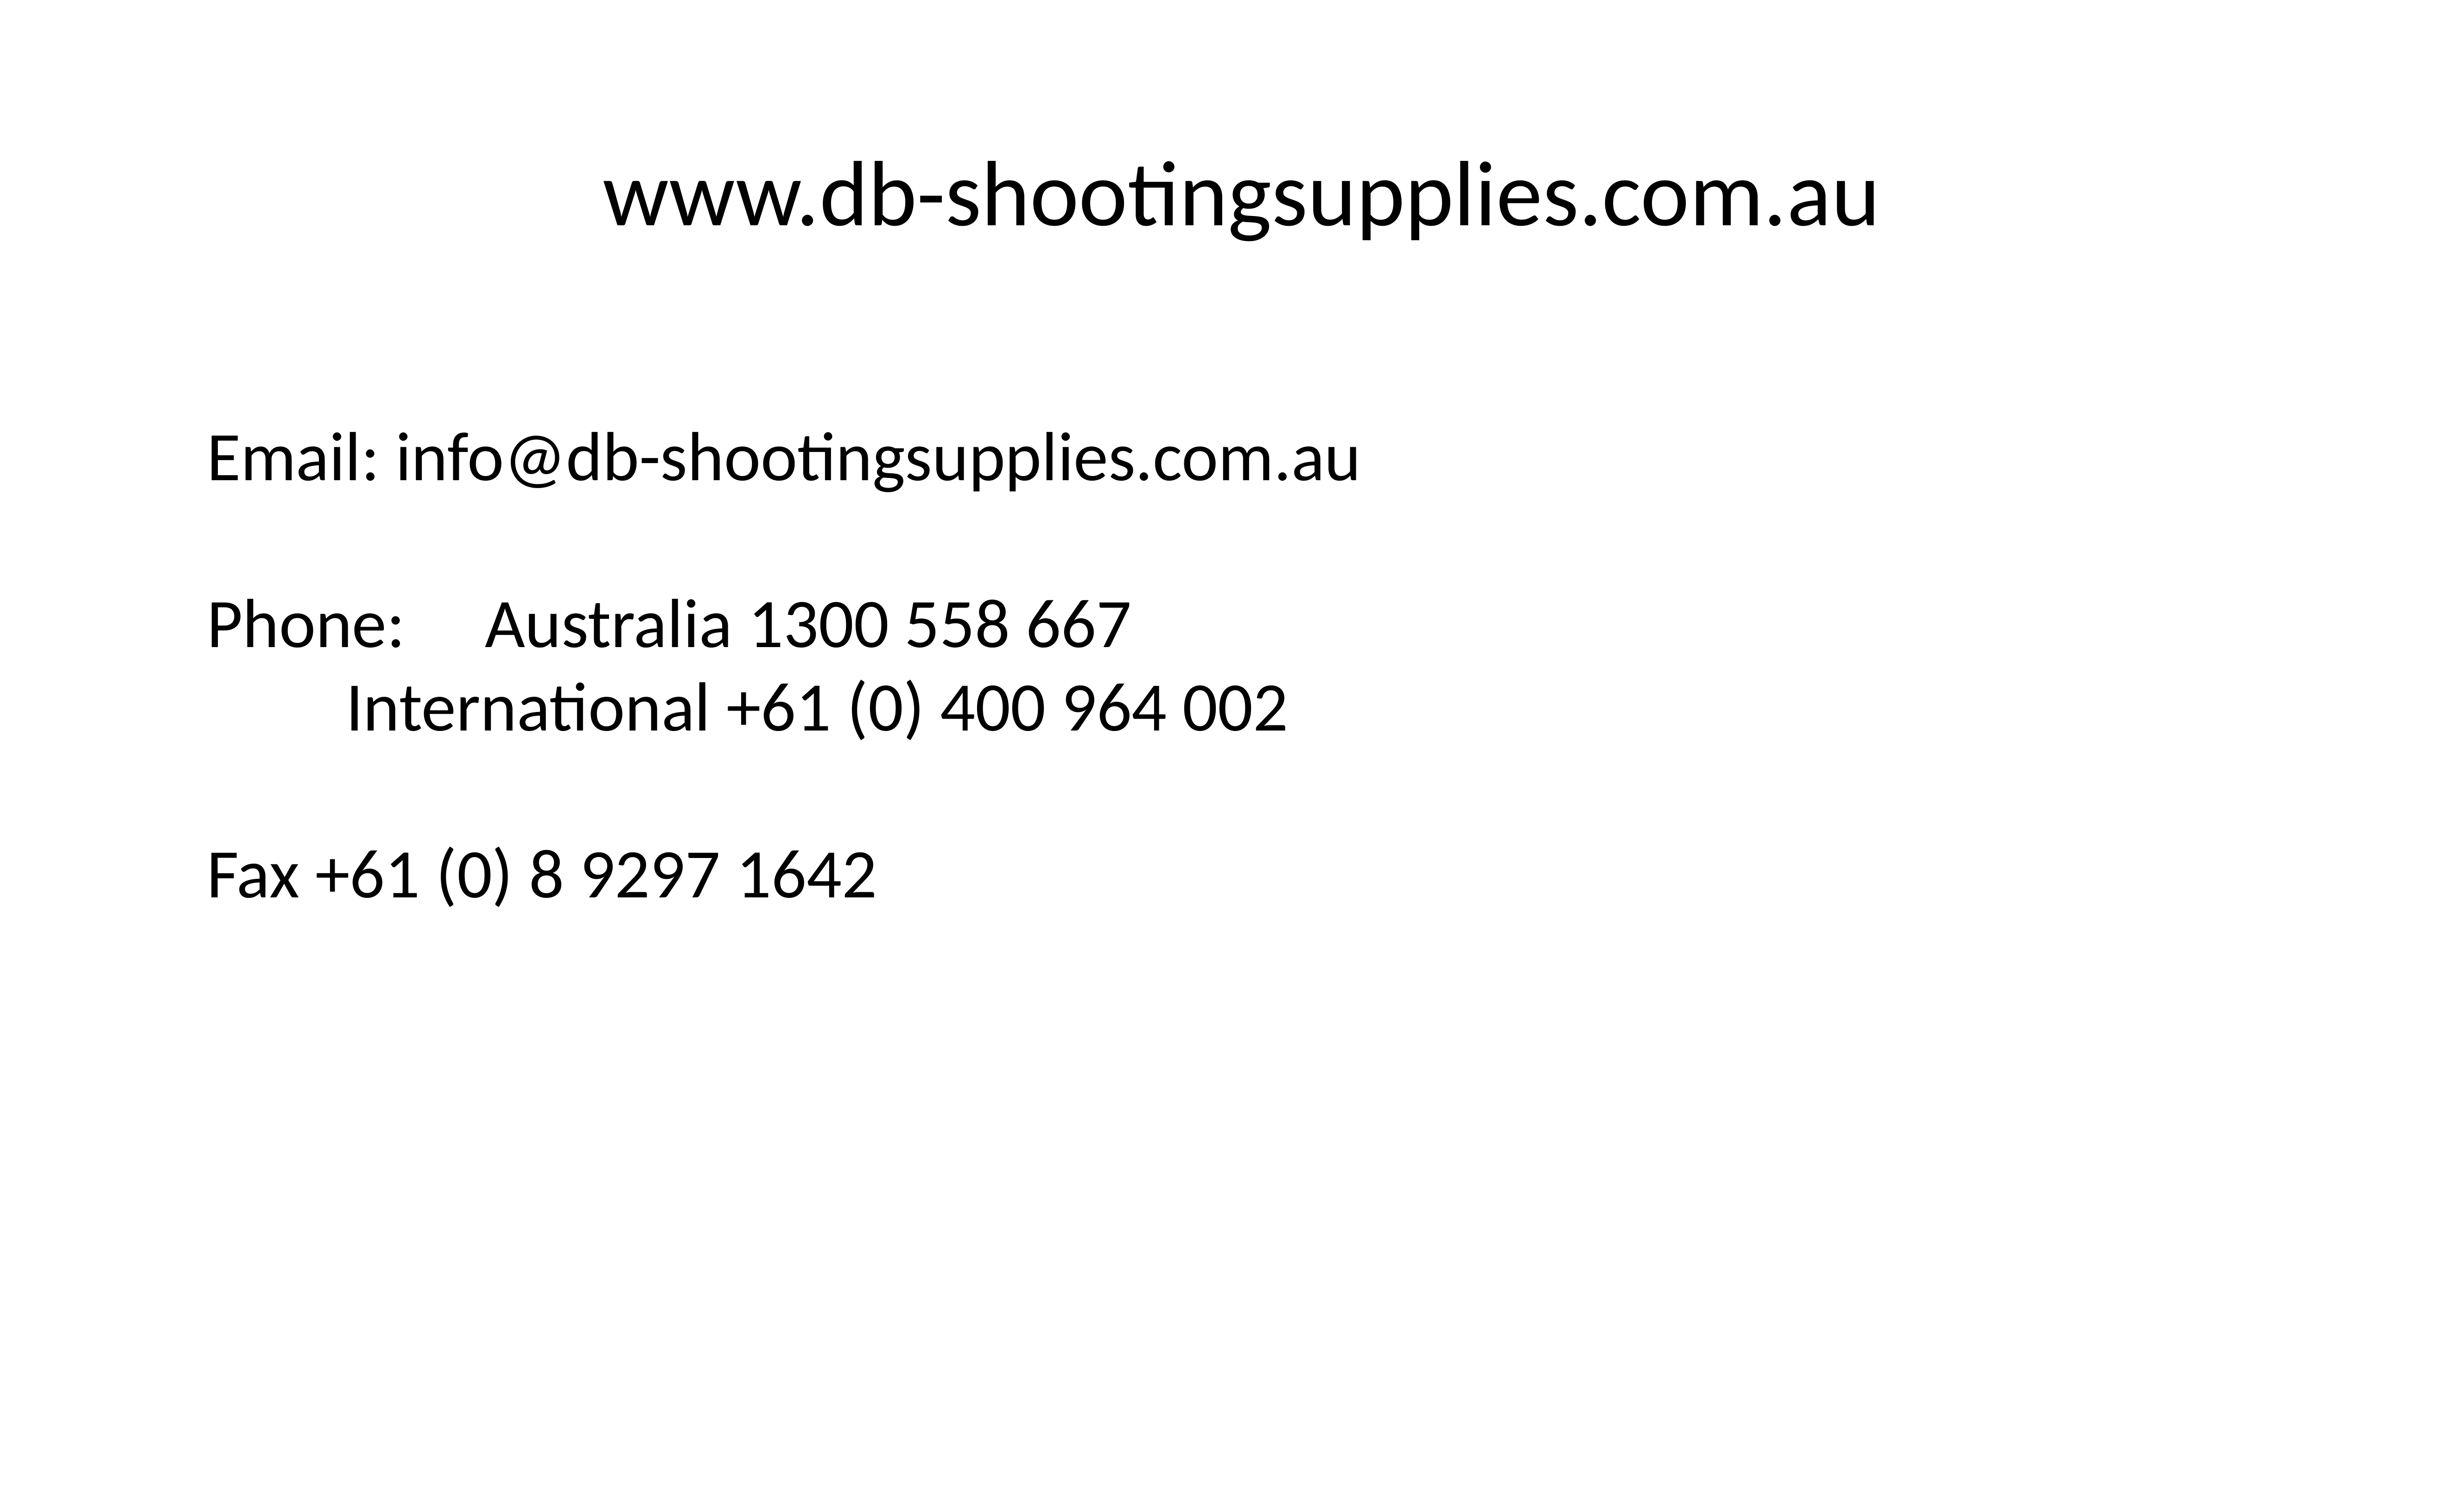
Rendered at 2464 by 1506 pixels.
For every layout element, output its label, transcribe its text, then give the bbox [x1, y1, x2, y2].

text_box www.db-shootingsupplies.com.au Email: info@db-shootingsupplies.com.au Phone: Australia 1300 558 667 International +61 (0) 400 964 002 Fax +61 (0) 8 9297 1642 [200, 129, 2284, 1332]
